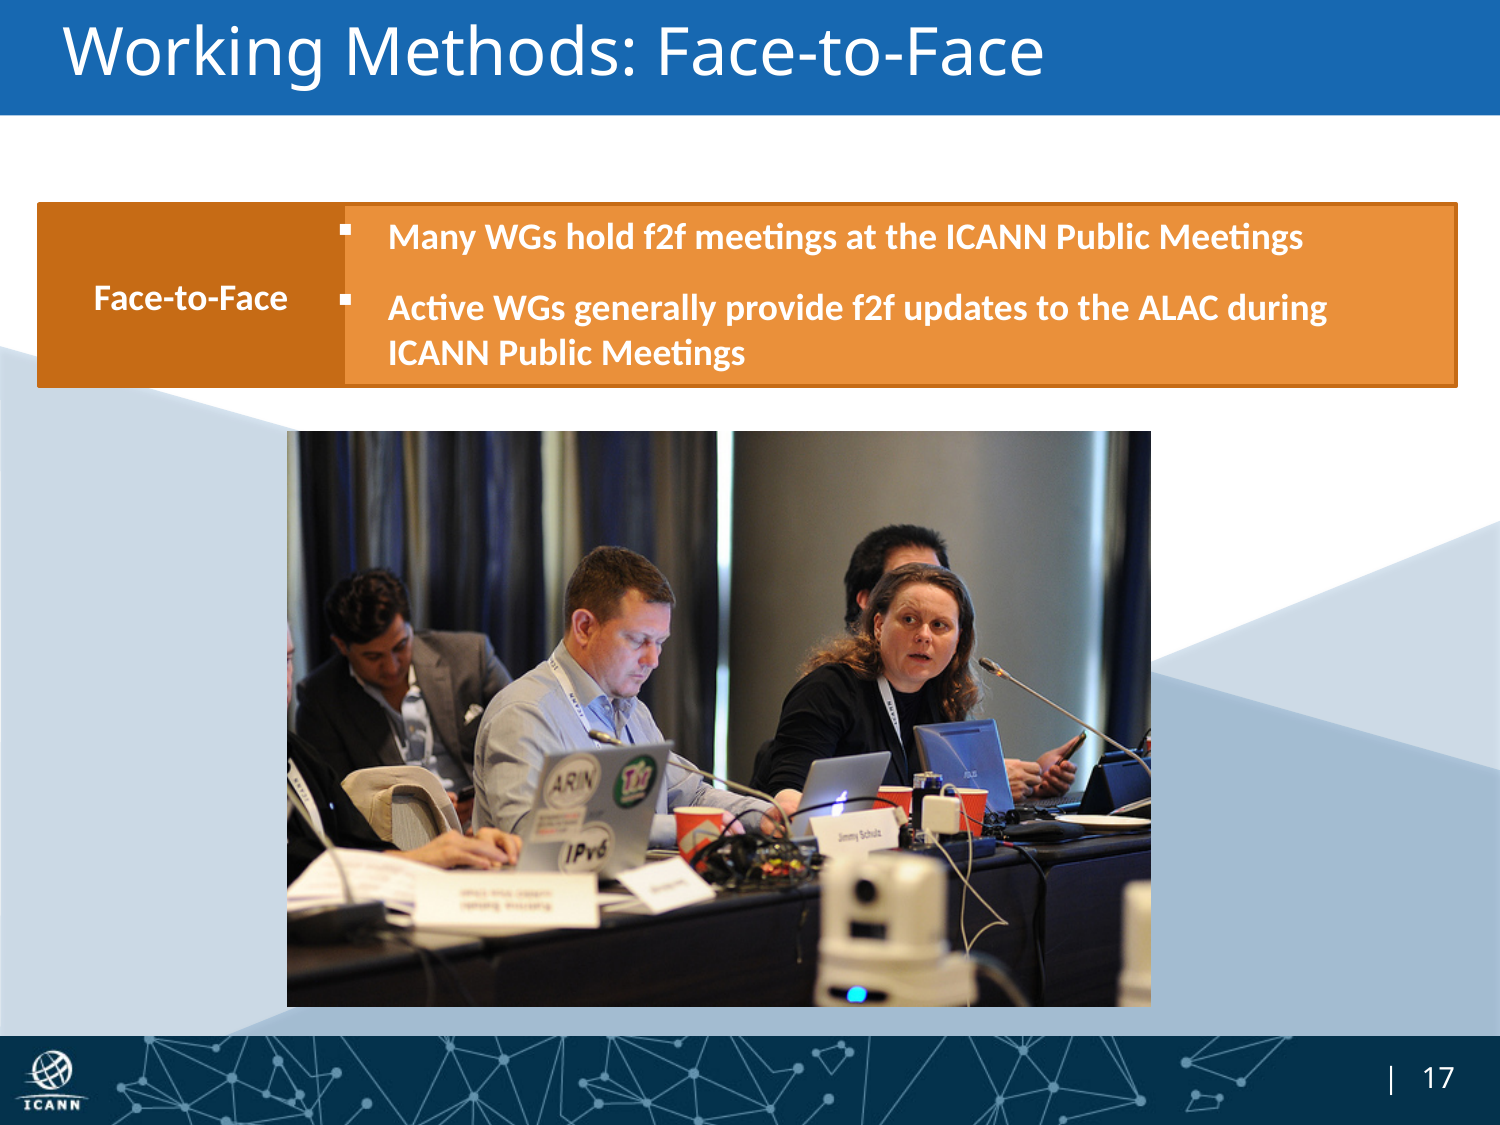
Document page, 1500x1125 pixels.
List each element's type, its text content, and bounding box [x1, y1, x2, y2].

title Working Methods: Face-to-Face [0, 0, 1500, 116]
text_box Face-to-Face [37, 203, 345, 388]
text_box Many WGs hold f2f meetings at the ICANN Public Meetings Active WGs generally provide f2f updates to the ALAC during ICANN Public Meetings [322, 205, 1424, 380]
text_box [37, 202, 1458, 388]
picture [286, 431, 1151, 1007]
picture [0, 1036, 1500, 1125]
